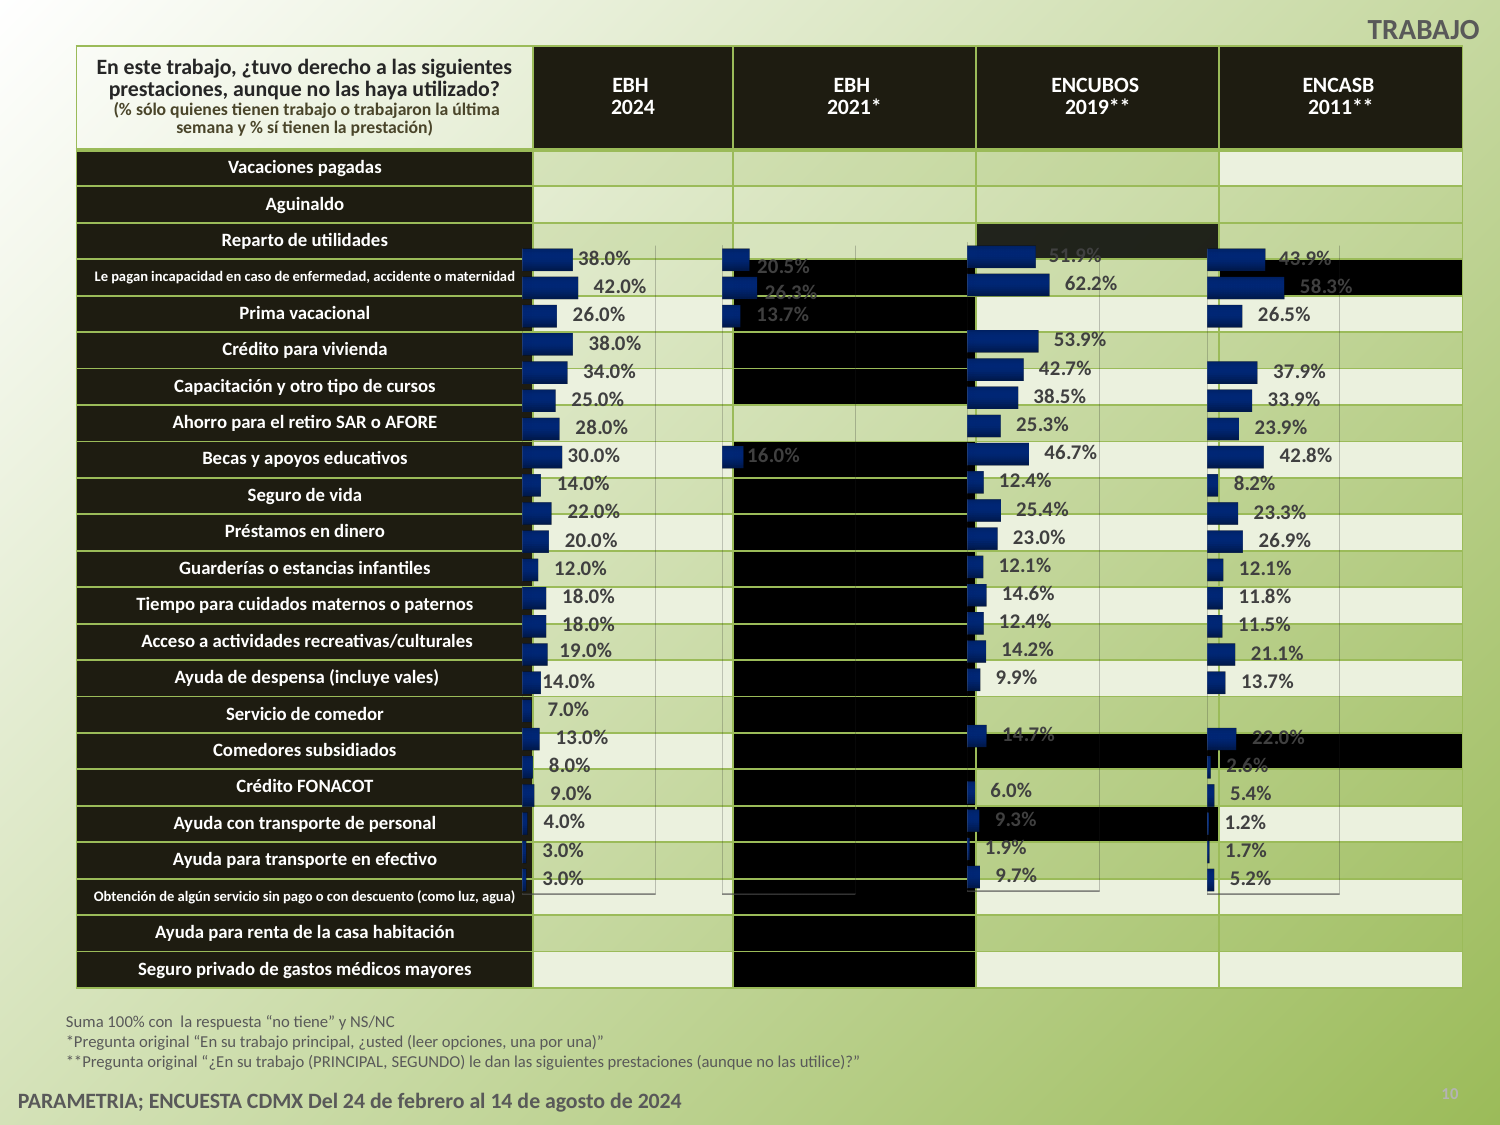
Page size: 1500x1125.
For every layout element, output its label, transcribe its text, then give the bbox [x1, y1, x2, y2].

table_cell Prima vacacional [77, 297, 520, 331]
slide_number 10 [1413, 1072, 1487, 1114]
list TRABAJO [472, 0, 1495, 60]
text_box PARAMETRIA; ENCUESTA CDMX Del 24 de febrero al 14 de agosto de 2024 [3, 1079, 1415, 1121]
table_cell Comedores subsidiados [77, 734, 520, 768]
table_cell Seguro de vida [77, 479, 520, 513]
table_cell Crédito para vivienda [77, 333, 520, 368]
table_cell Acceso a actividades recreativas/culturales [77, 625, 520, 659]
table_header En este trabajo, ¿tuvo derecho a las siguientes prestaciones, aunque no las haya utilizado? (% sólo quienes tienen trabajo o trabajaron la última semana y % sí tienen la prestación) [77, 47, 532, 148]
table_cell Obtención de algún servicio sin pago o con descuento (como luz, agua) [77, 880, 520, 914]
table_header ENCUBOS 2019** [977, 47, 1218, 131]
table_cell Ayuda con transporte de personal [77, 807, 520, 841]
table_cell Ayuda para renta de la casa habitación [77, 916, 520, 951]
table_cell Ahorro para el retiro SAR o AFORE [77, 406, 520, 441]
text_box Suma 100% con la respuesta “no tiene” y NS/NC *Pregunta original “En su trabajo principal, ¿usted (leer opciones, una por una)” **Pregunta original “¿En su trabajo (PRINCIPAL, SEGUNDO) le dan las siguientes prestaciones (aunque no las utilice)?” [51, 1003, 1463, 1078]
table_header ENCASB 2011** [1220, 47, 1462, 131]
table_cell Seguro privado de gastos médicos mayores [77, 952, 520, 987]
chart [520, 131, 1490, 1033]
table_cell Tiempo para cuidados maternos o paternos [77, 588, 520, 623]
table_header EBH 2024 [534, 47, 732, 137]
table_cell Préstamos en dinero [77, 515, 520, 550]
table_header EBH 2021* [734, 47, 975, 137]
table_cell Ayuda para transporte en efectivo [77, 843, 520, 878]
table_cell Aguinaldo [77, 187, 520, 222]
table_cell Servicio de comedor [77, 697, 520, 732]
table_cell Capacitación y otro tipo de cursos [77, 369, 520, 404]
table_cell Le pagan incapacidad en caso de enfermedad, accidente o maternidad [77, 260, 520, 295]
table_cell Guarderías o estancias infantiles [77, 552, 520, 586]
table_cell Ayuda de despensa (incluye vales) [77, 661, 520, 696]
table_cell Becas y apoyos educativos [77, 442, 520, 477]
table_cell Vacaciones pagadas [77, 152, 520, 185]
table_cell Crédito FONACOT [77, 770, 520, 805]
table_cell Reparto de utilidades [77, 224, 520, 258]
